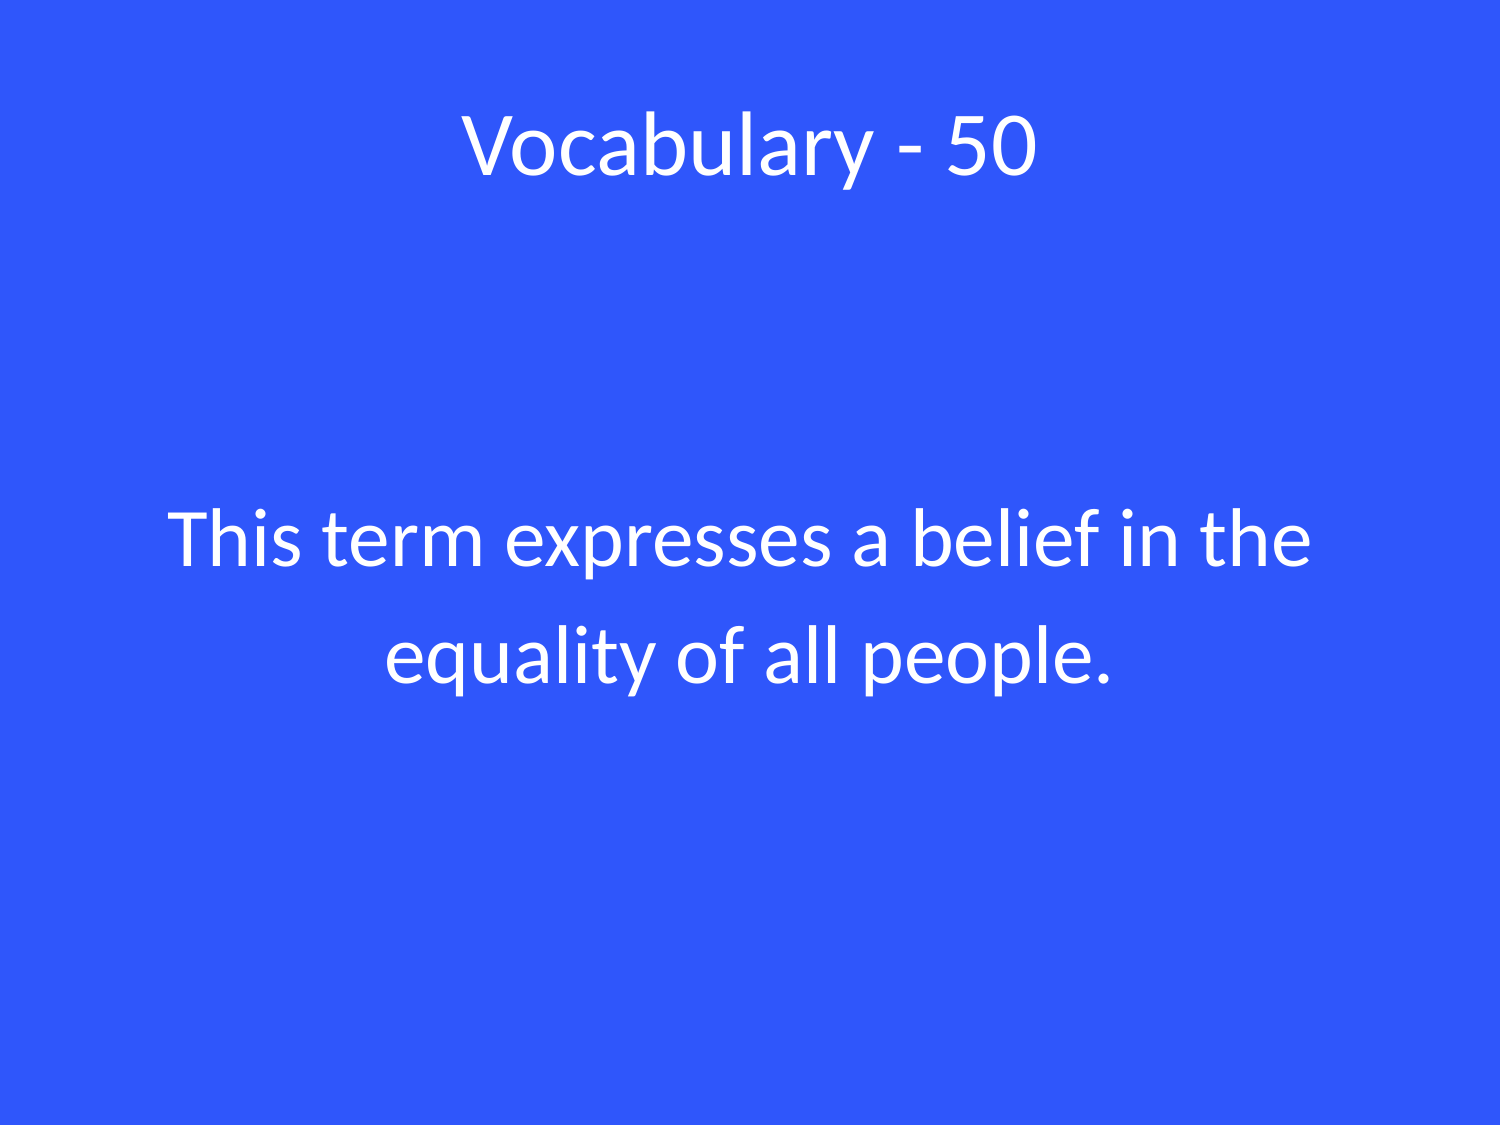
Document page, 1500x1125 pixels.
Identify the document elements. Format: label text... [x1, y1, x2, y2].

list This term expresses a belief in the equality of all people. [75, 262, 1425, 1005]
title Vocabulary - 50 [75, 45, 1425, 233]
